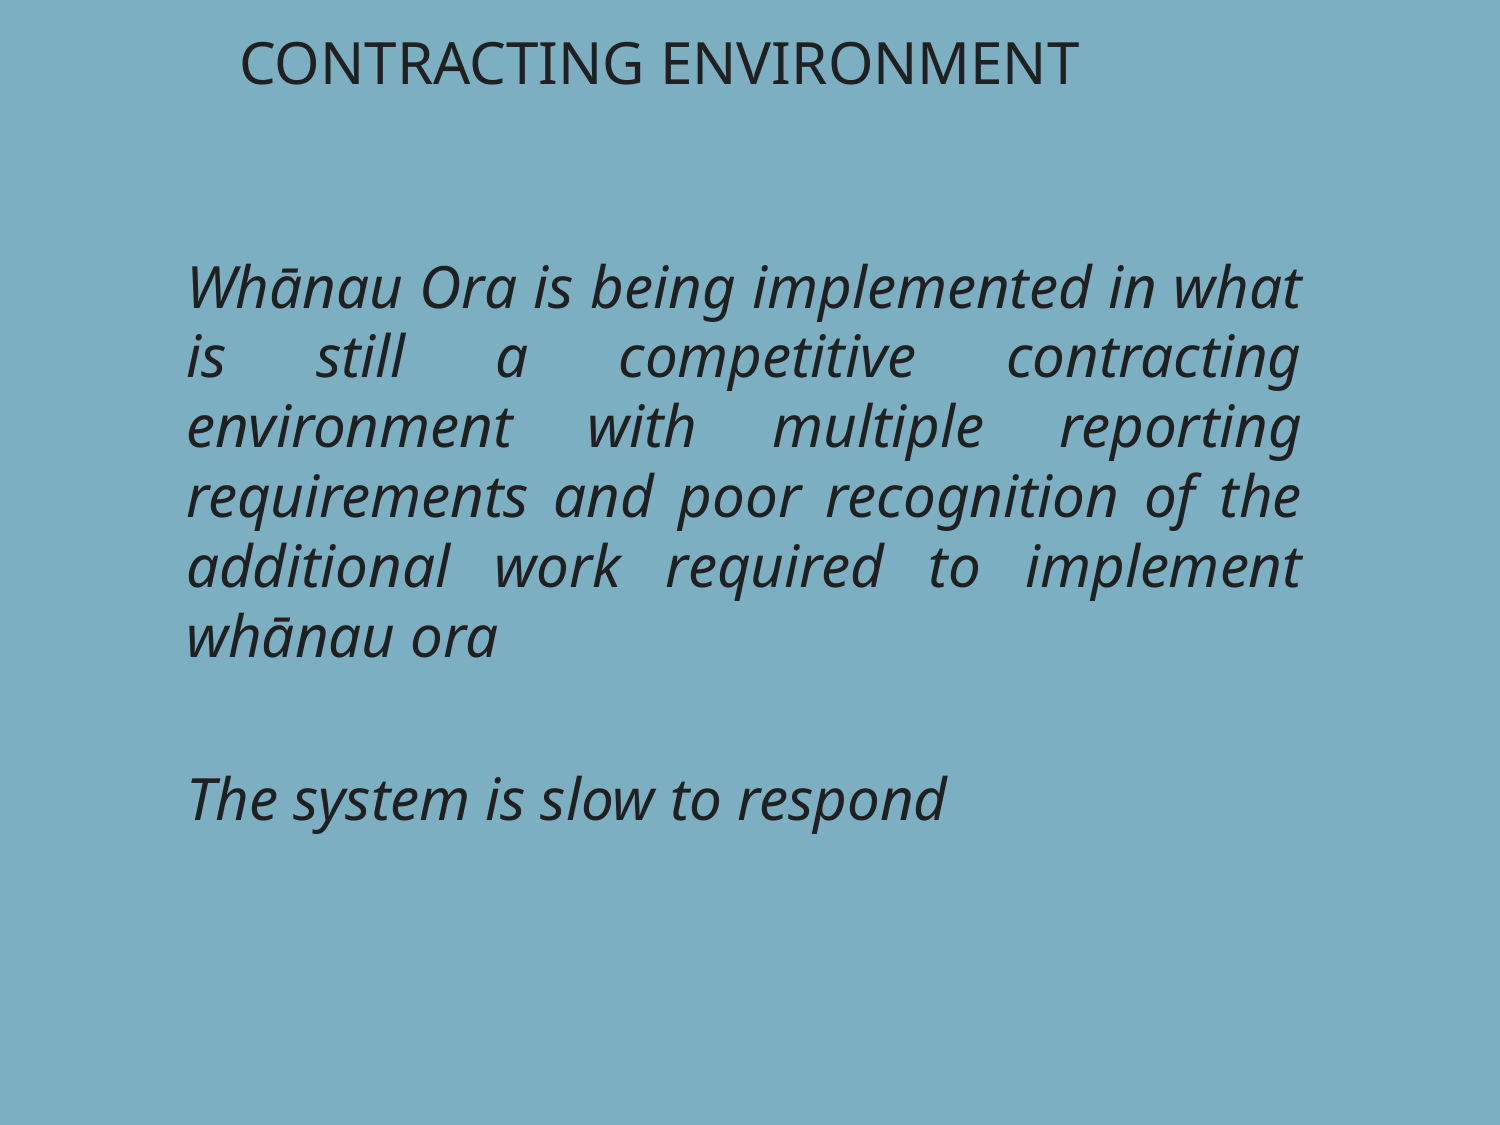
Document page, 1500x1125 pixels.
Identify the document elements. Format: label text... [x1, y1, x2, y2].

title Contracting environment [0, 19, 1350, 126]
list Whānau Ora is being implemented in what is still a competitive contracting environment with multiple reporting requirements and poor recognition of the additional work required to implement whānau ora The system is slow to respond [171, 160, 1317, 1055]
